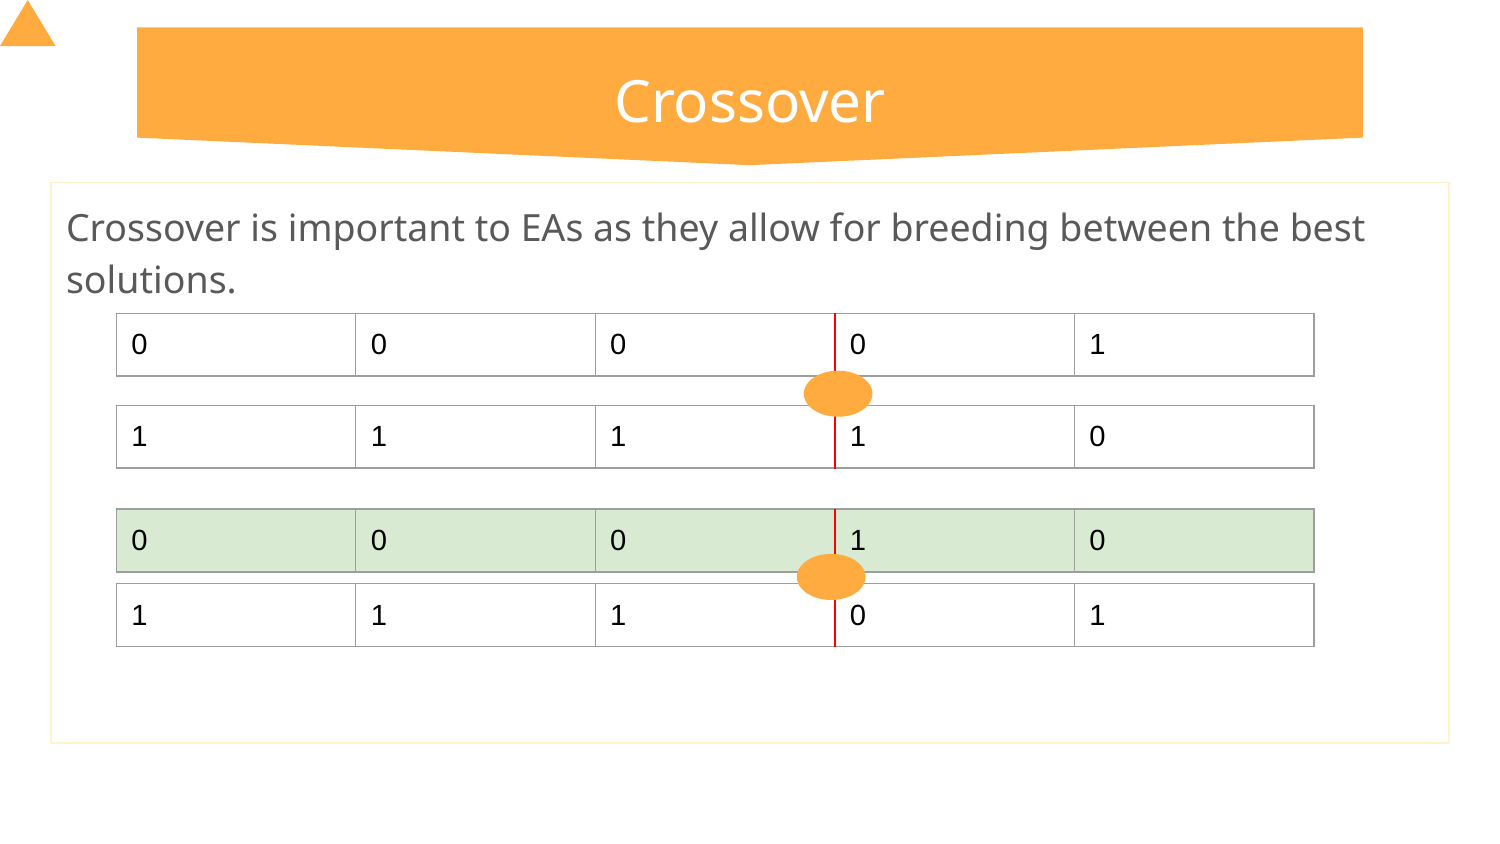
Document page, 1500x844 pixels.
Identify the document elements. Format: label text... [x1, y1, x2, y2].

text_box [796, 553, 866, 600]
table_header 0 [356, 314, 595, 375]
table_header 0 [117, 510, 355, 571]
table_header 1 [356, 406, 595, 467]
title Crossover [51, 49, 1449, 144]
table_header 1 [836, 510, 1074, 571]
table_header 0 [596, 510, 834, 571]
table_header 0 [836, 314, 1074, 375]
table_header 1 [117, 406, 355, 467]
table_header 0 [356, 510, 595, 571]
table_header 1 [596, 406, 834, 467]
table_header 0 [596, 314, 834, 375]
text_box [137, 27, 1363, 49]
table_header 1 [117, 584, 355, 646]
table_header 1 [836, 406, 1074, 467]
table_header 0 [1075, 510, 1313, 571]
table_header 1 [596, 584, 834, 646]
table_header 1 [356, 584, 595, 646]
table_header 1 [1075, 314, 1313, 375]
list Crossover is important to EAs as they allow for breeding between the best solutions. [51, 182, 1449, 744]
table_header 1 [1075, 584, 1313, 646]
table_header 0 [1075, 406, 1313, 467]
text_box [803, 370, 873, 417]
text_box [279, 144, 1221, 166]
table_header 0 [117, 314, 355, 375]
table_header 0 [836, 584, 1074, 646]
text_box [0, 0, 56, 47]
